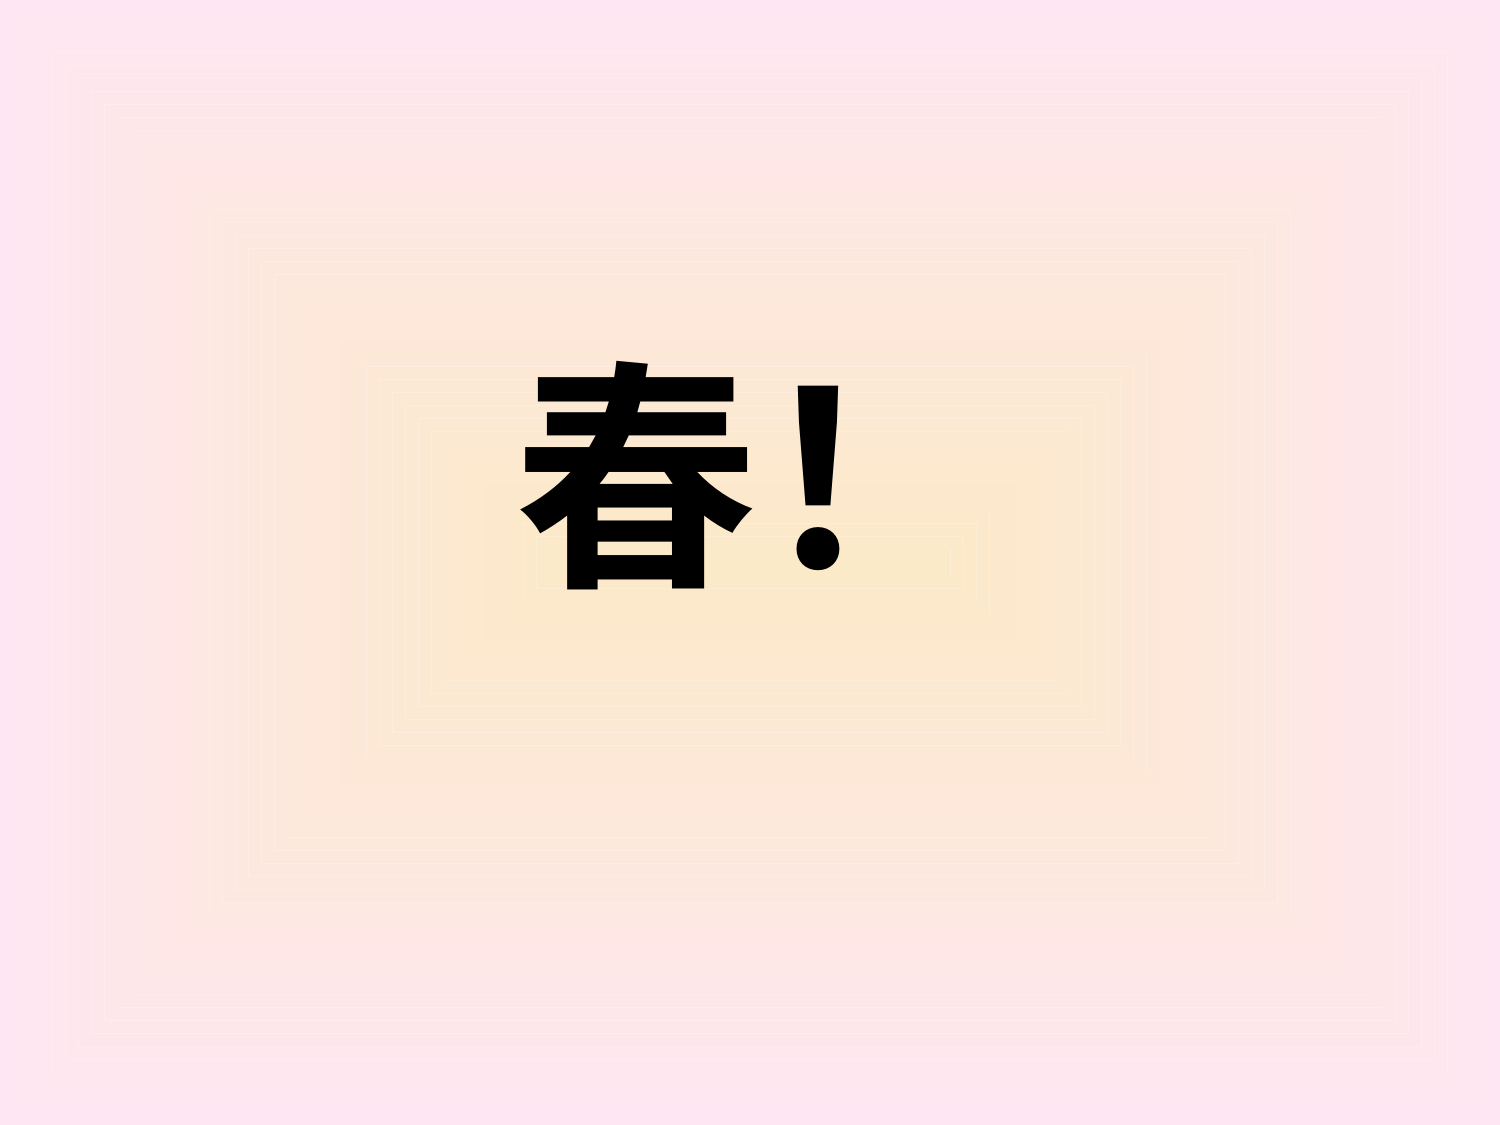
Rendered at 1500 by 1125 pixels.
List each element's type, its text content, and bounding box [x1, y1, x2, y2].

title 春！ [147, 350, 1423, 592]
